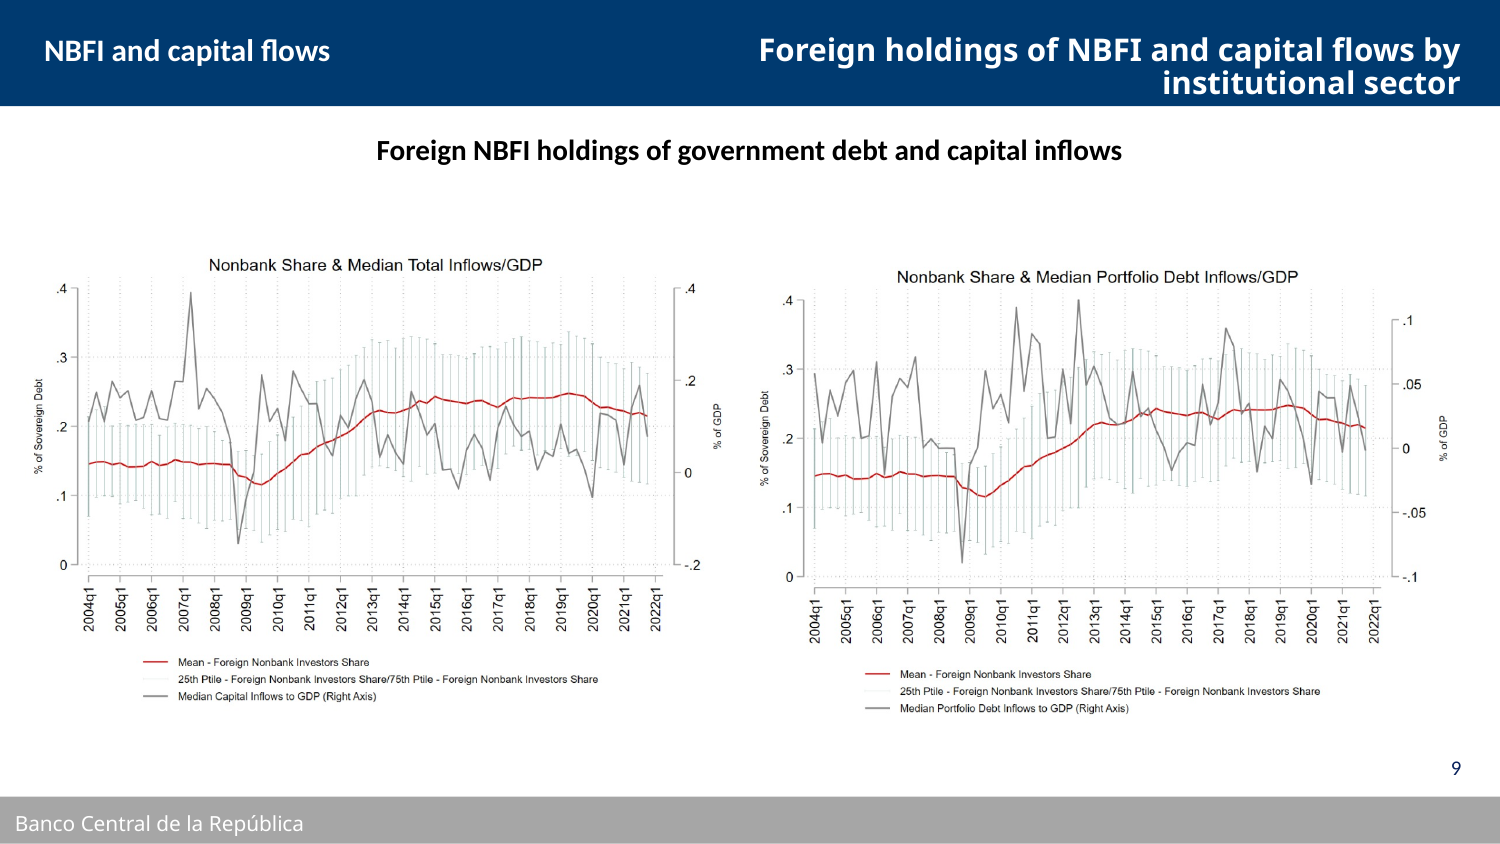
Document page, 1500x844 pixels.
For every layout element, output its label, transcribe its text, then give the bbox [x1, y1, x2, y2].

text_box Foreign NBFI holdings of government debt and capital inflows [345, 124, 1155, 175]
list Foreign holdings of NBFI and capital flows by institutional sector [839, 26, 1476, 84]
list NBFI and capital flows [29, 26, 839, 84]
picture [6, 236, 1476, 744]
